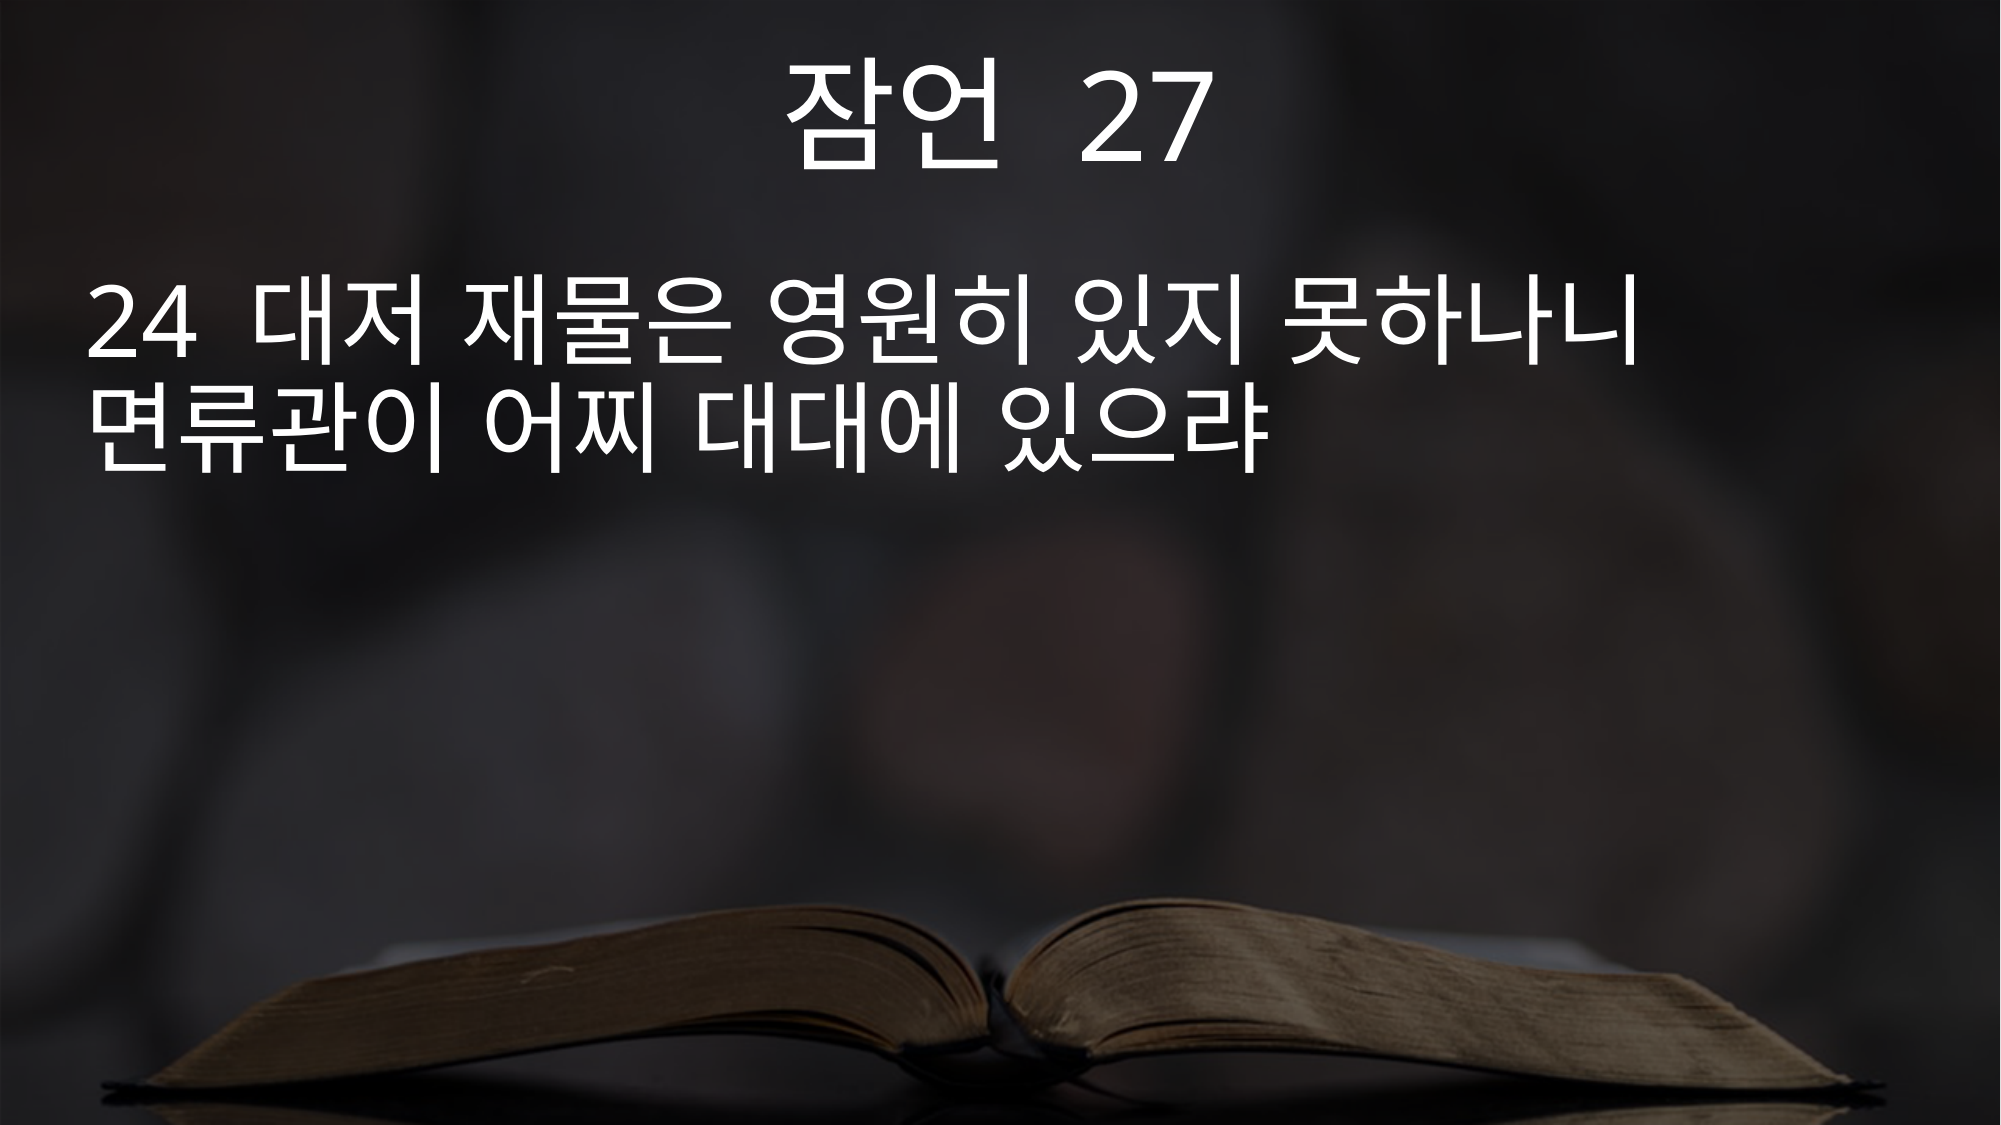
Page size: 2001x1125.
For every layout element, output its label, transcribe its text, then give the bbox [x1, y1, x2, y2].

list 24 대저 재물은 영원히 있지 못하나니 면류관이 어찌 대대에 있으랴 [69, 263, 1953, 423]
footer 잠언 27 [0, 32, 2000, 192]
picture [0, 0, 2001, 1125]
